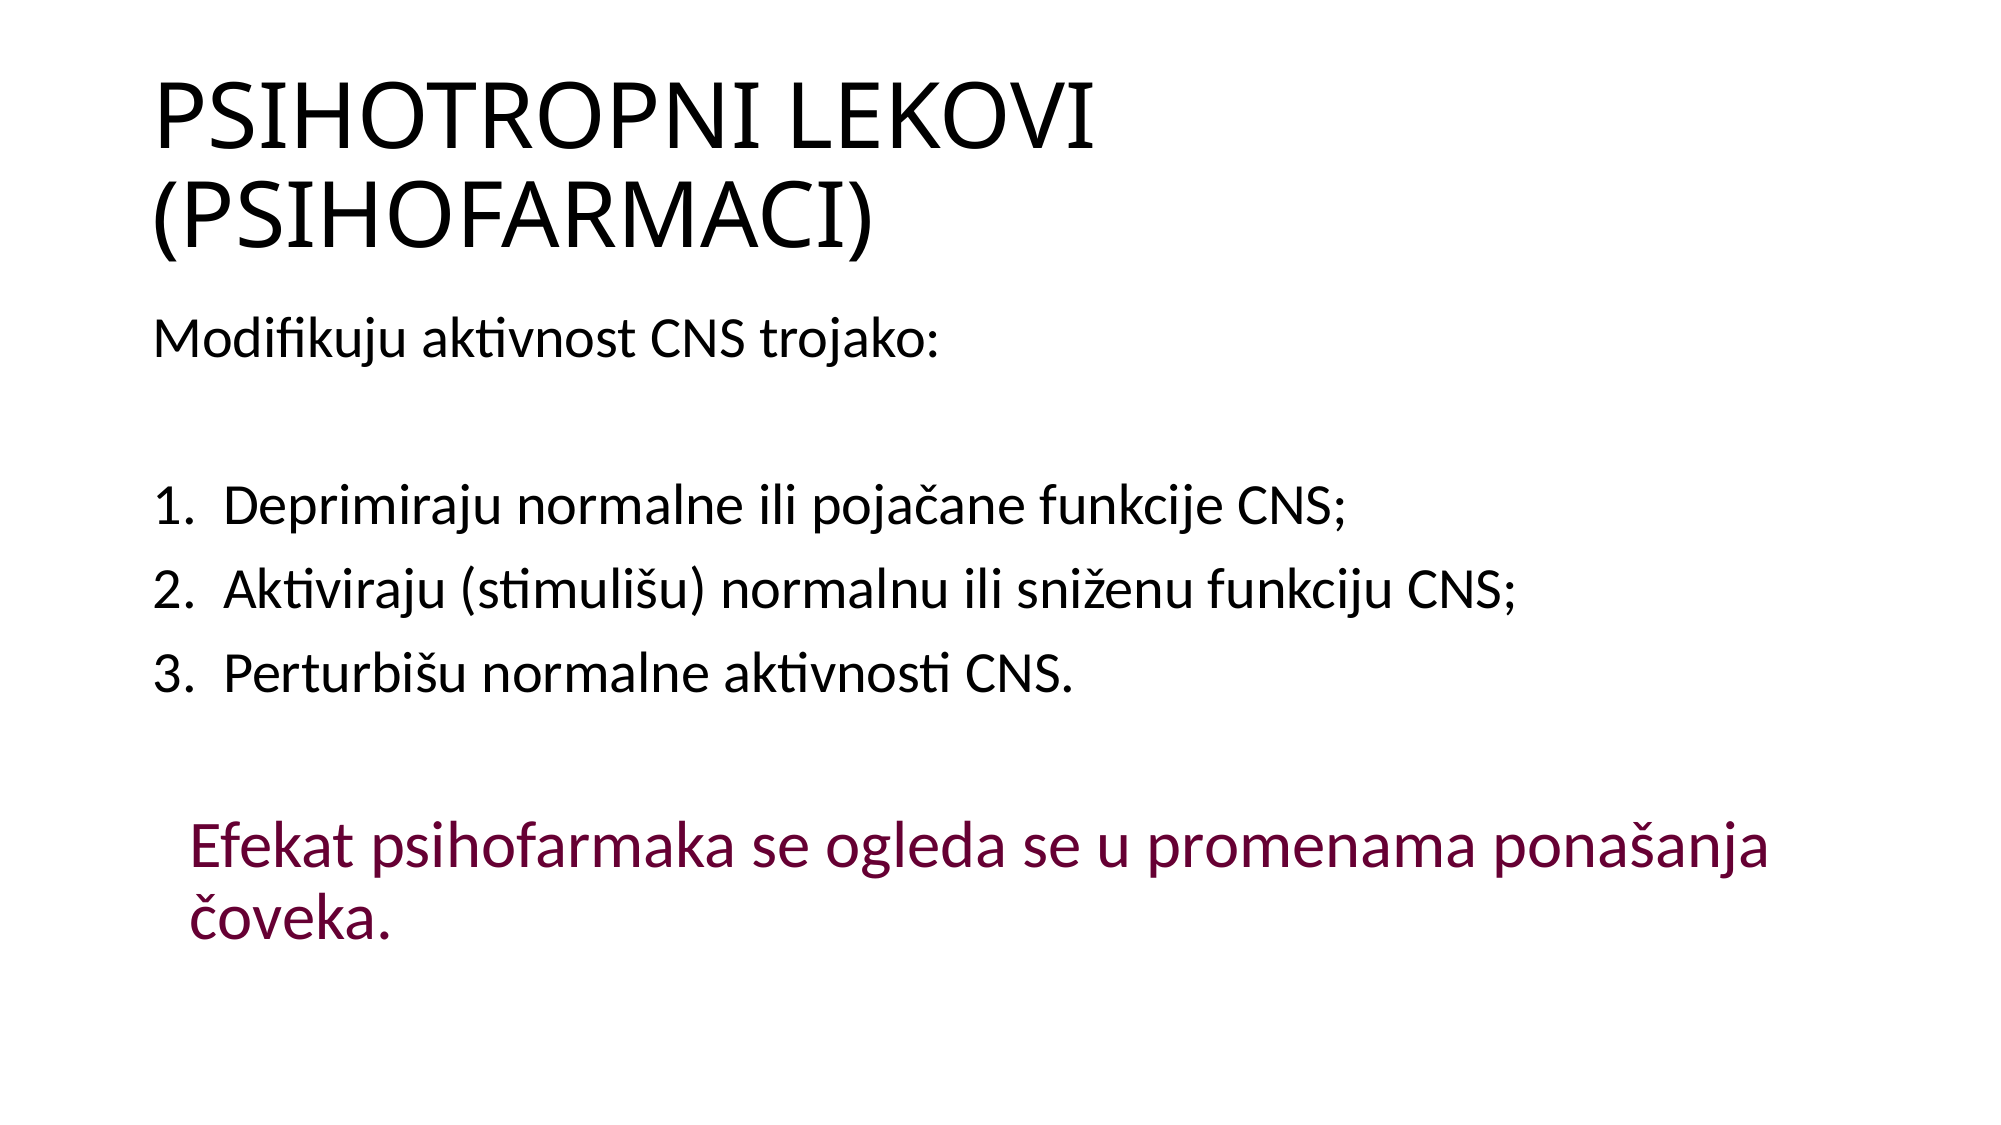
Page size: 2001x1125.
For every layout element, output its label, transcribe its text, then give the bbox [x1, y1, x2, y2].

title PSIHOTROPNI LEKOVI (PSIHOFARMACI) [137, 59, 1863, 278]
list Modifikuju aktivnost CNS trojako: Deprimiraju normalne ili pojačane funkcije CNS; Aktiviraju (stimulišu) normalnu ili sniženu funkciju CNS; Perturbišu normalne aktivnosti CNS. Efekat psihofarmaka se ogleda se u promenama ponašanja čoveka. [137, 299, 1863, 1014]
